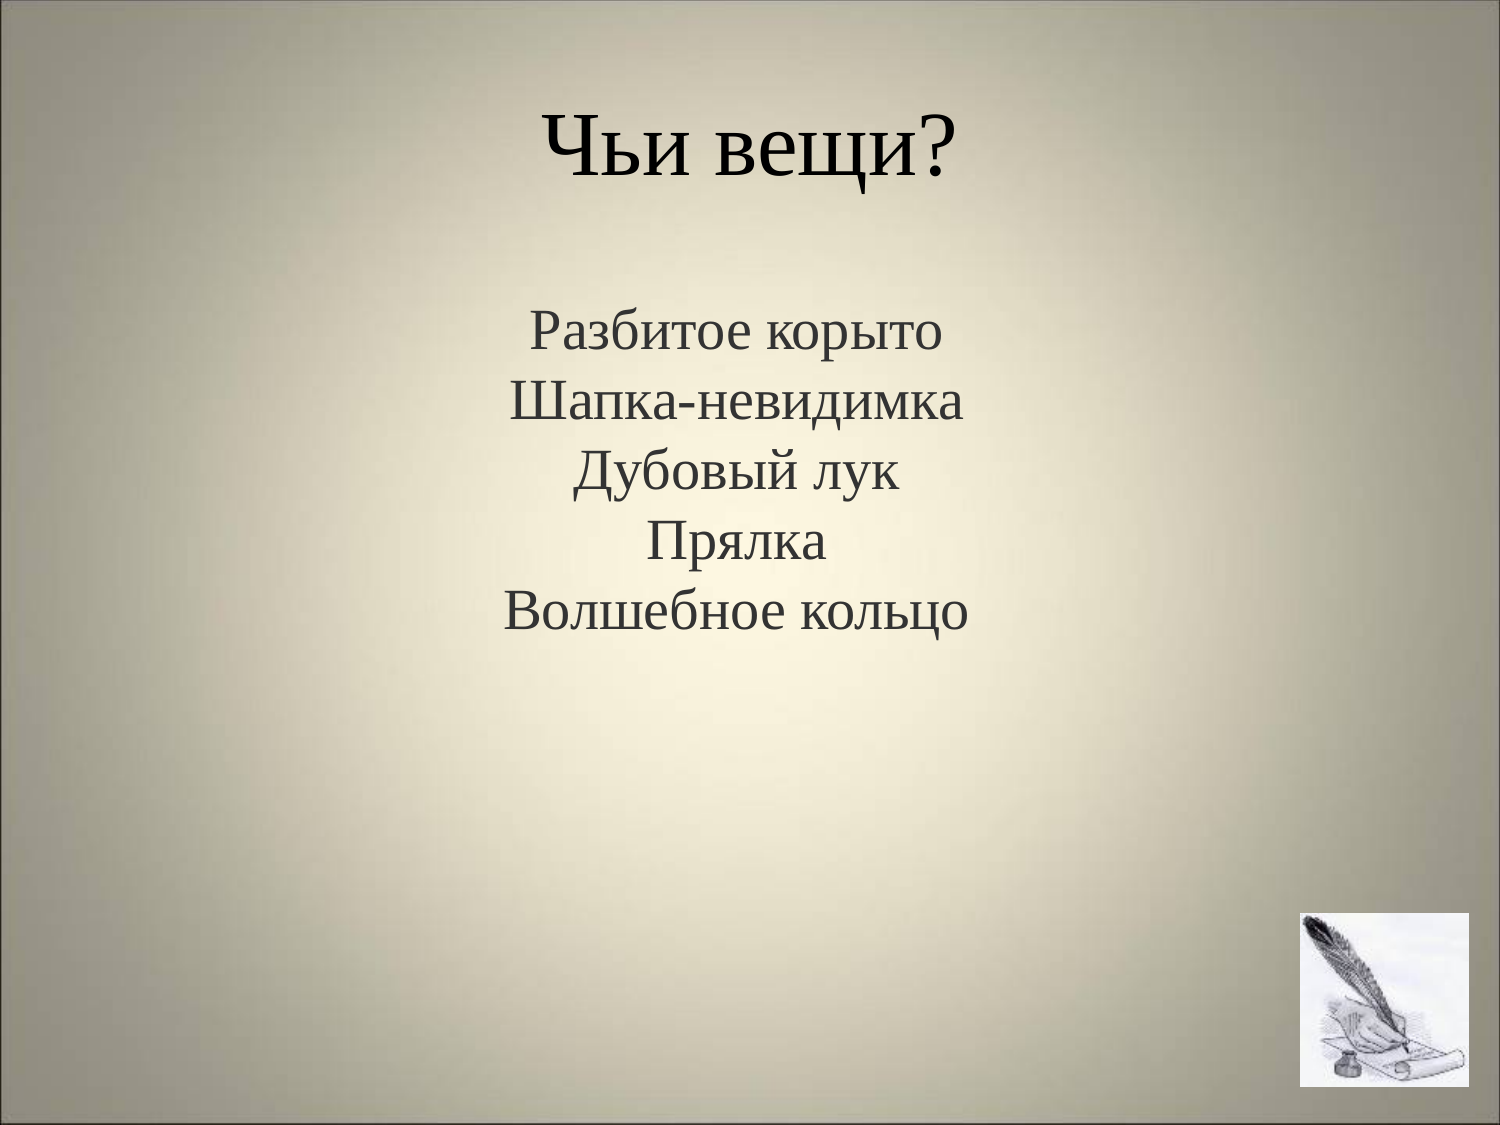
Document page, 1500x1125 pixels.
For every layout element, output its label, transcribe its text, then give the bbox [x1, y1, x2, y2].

picture [0, 0, 1500, 1125]
text_box Разбитое корыто Шапка-невидимка Дубовый лук Прялка Волшебное кольцо [374, 283, 1114, 789]
title Чьи вещи? [74, 44, 1426, 233]
